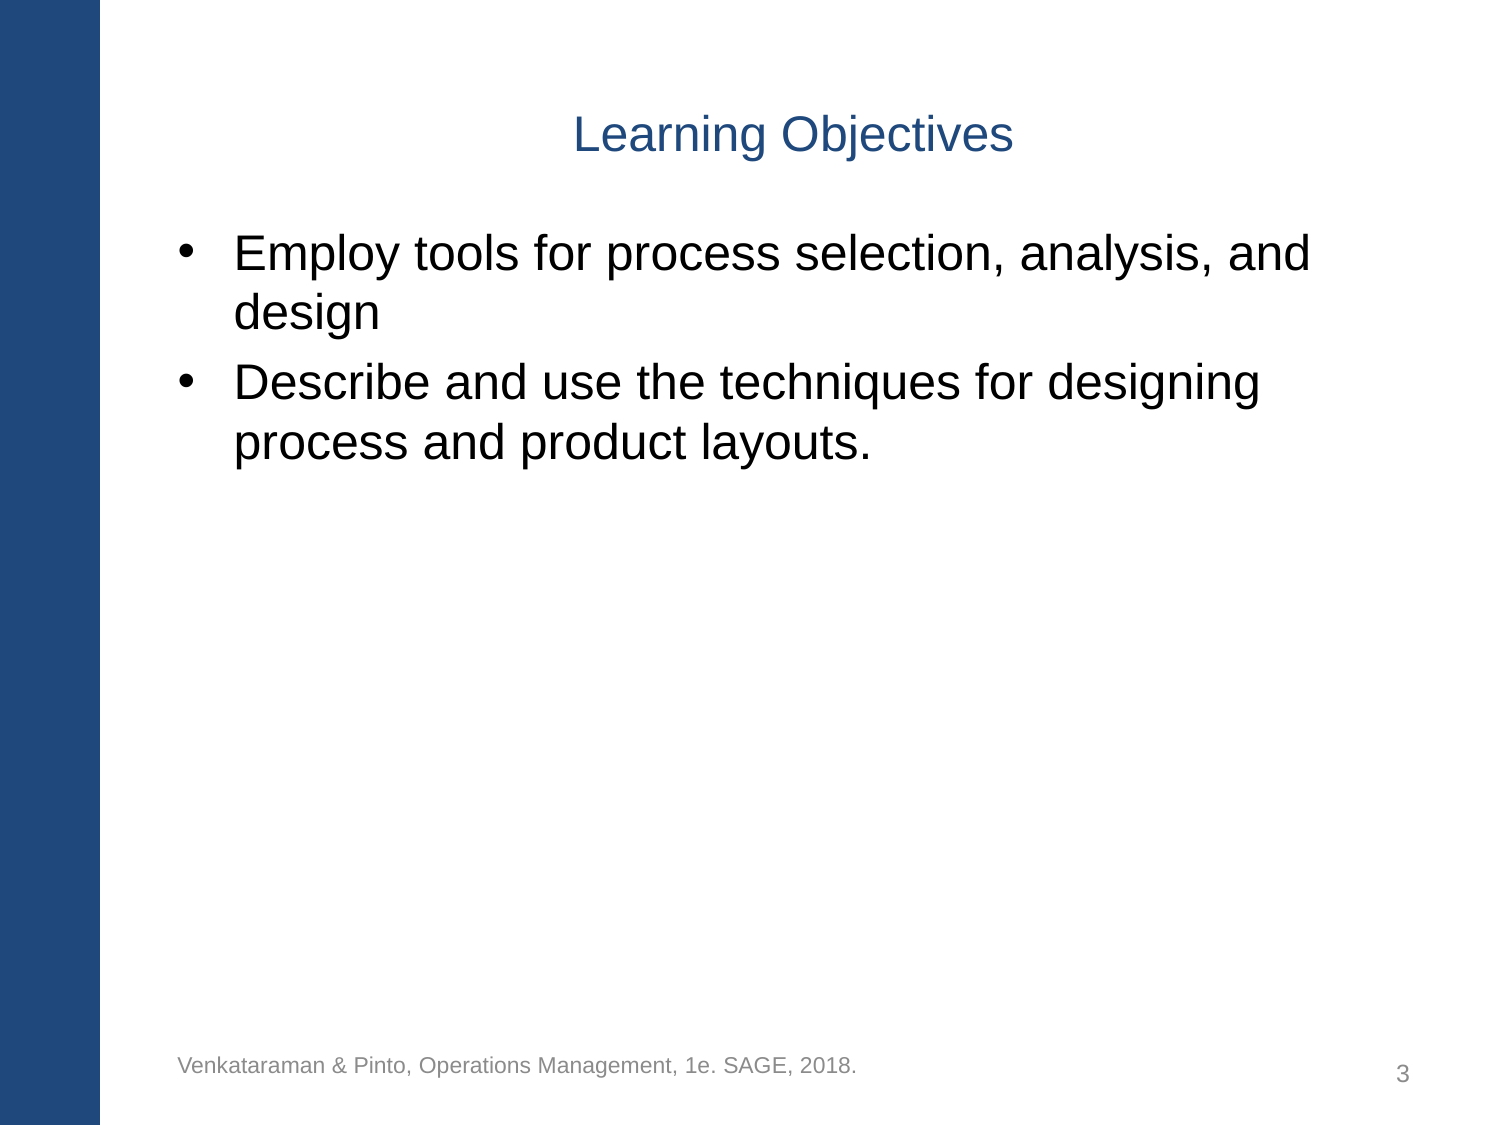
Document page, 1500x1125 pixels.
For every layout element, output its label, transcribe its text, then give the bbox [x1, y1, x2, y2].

footer Venkataraman & Pinto, Operations Management, 1e. SAGE, 2018. [162, 1042, 1313, 1103]
slide_number 3 [1350, 1042, 1425, 1103]
list Employ tools for process selection, analysis, and design Describe and use the techniques for designing process and product layouts. [162, 212, 1425, 1013]
title Learning Objectives [162, 37, 1425, 212]
